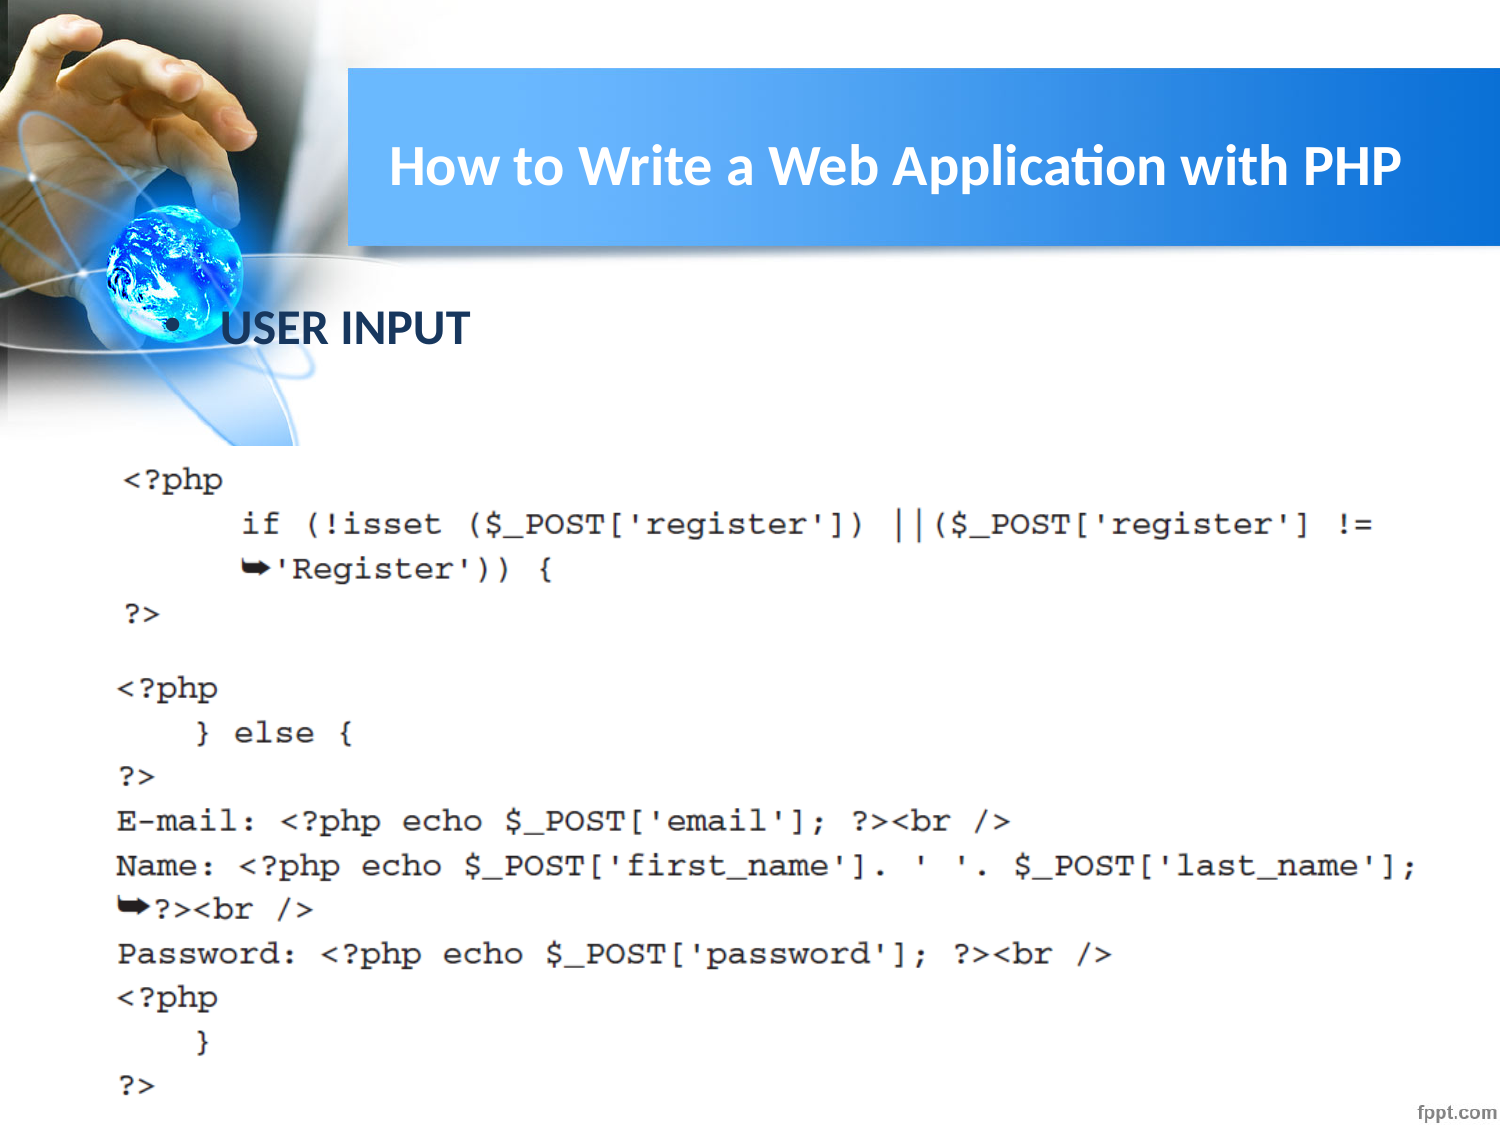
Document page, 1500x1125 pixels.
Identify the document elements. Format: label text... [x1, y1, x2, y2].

list USER INPUT [148, 286, 1477, 1039]
picture [0, 0, 1500, 1125]
title How to Write a Web Application with PHP [374, 111, 1452, 212]
